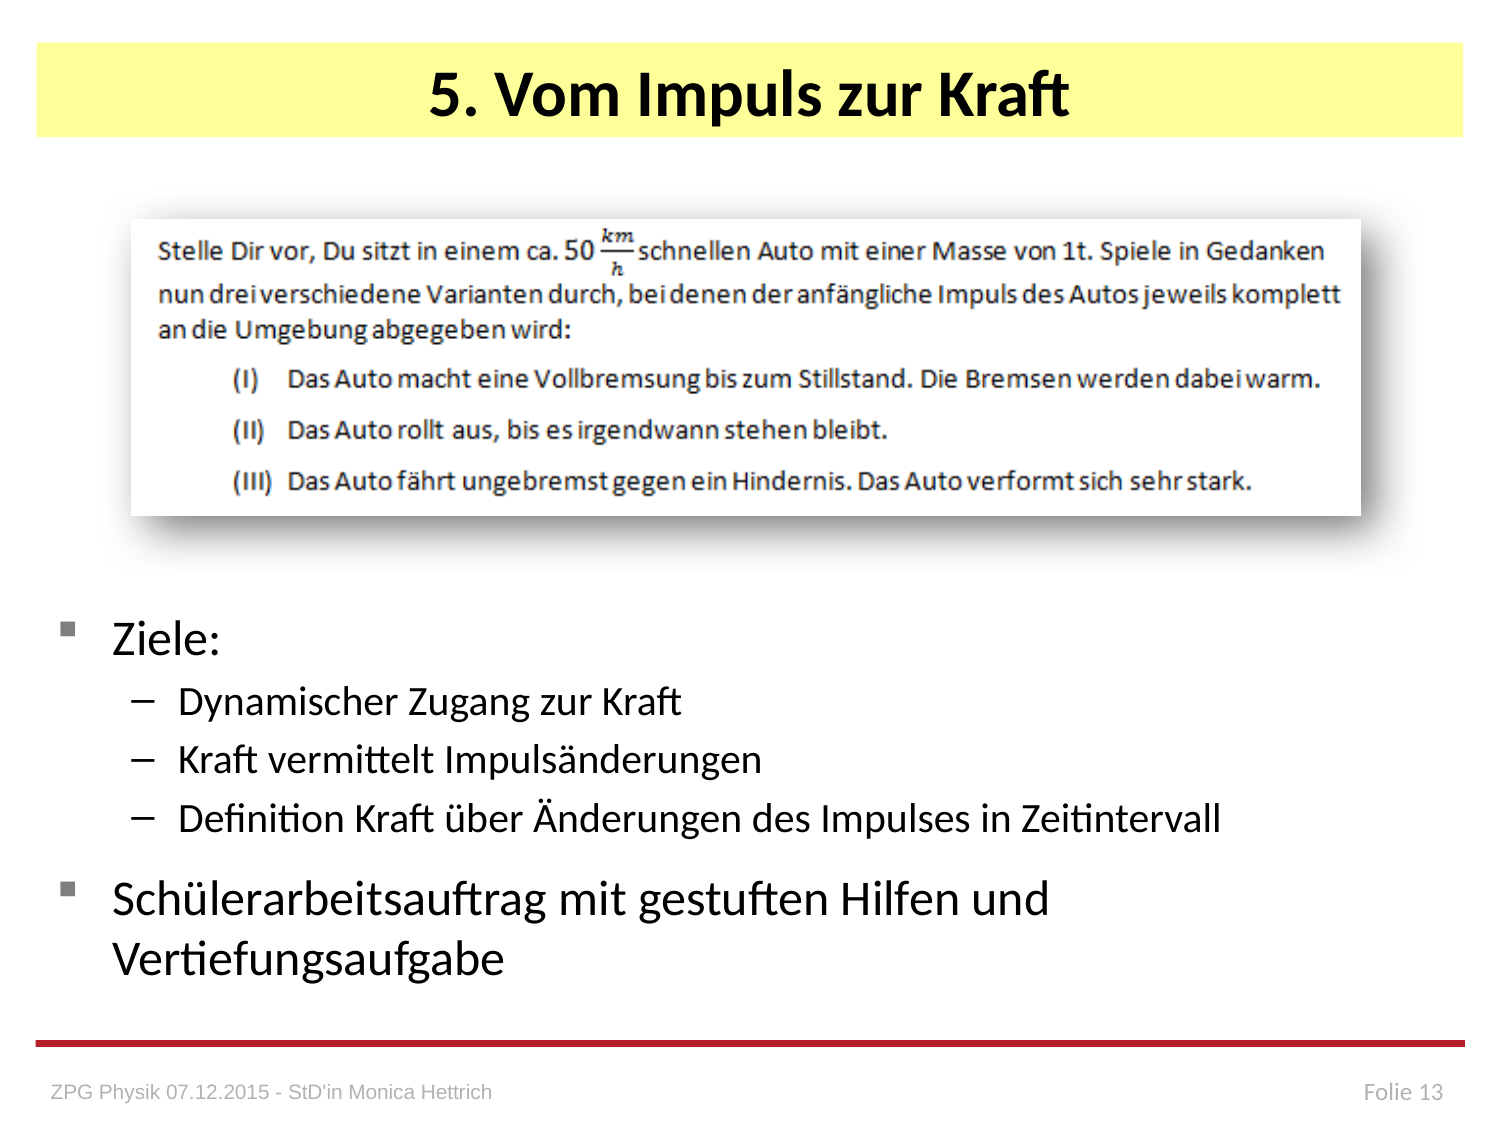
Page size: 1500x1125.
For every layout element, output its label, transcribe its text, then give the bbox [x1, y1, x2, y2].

footer ZPG Physik 07.12.2015 - StD'in Monica Hettrich [35, 1061, 768, 1122]
list Ziele: Dynamischer Zugang zur Kraft Kraft vermittelt Impulsänderungen Definition Kraft über Änderungen des Impulses in Zeitintervall Schülerarbeitsauftrag mit gestuften Hilfen und Vertiefungsaufgabe [41, 597, 1459, 1024]
title 5. Vom Impuls zur Kraft [41, 42, 1459, 149]
slide_number Folie 13 [1108, 1060, 1459, 1121]
picture [131, 219, 1361, 516]
